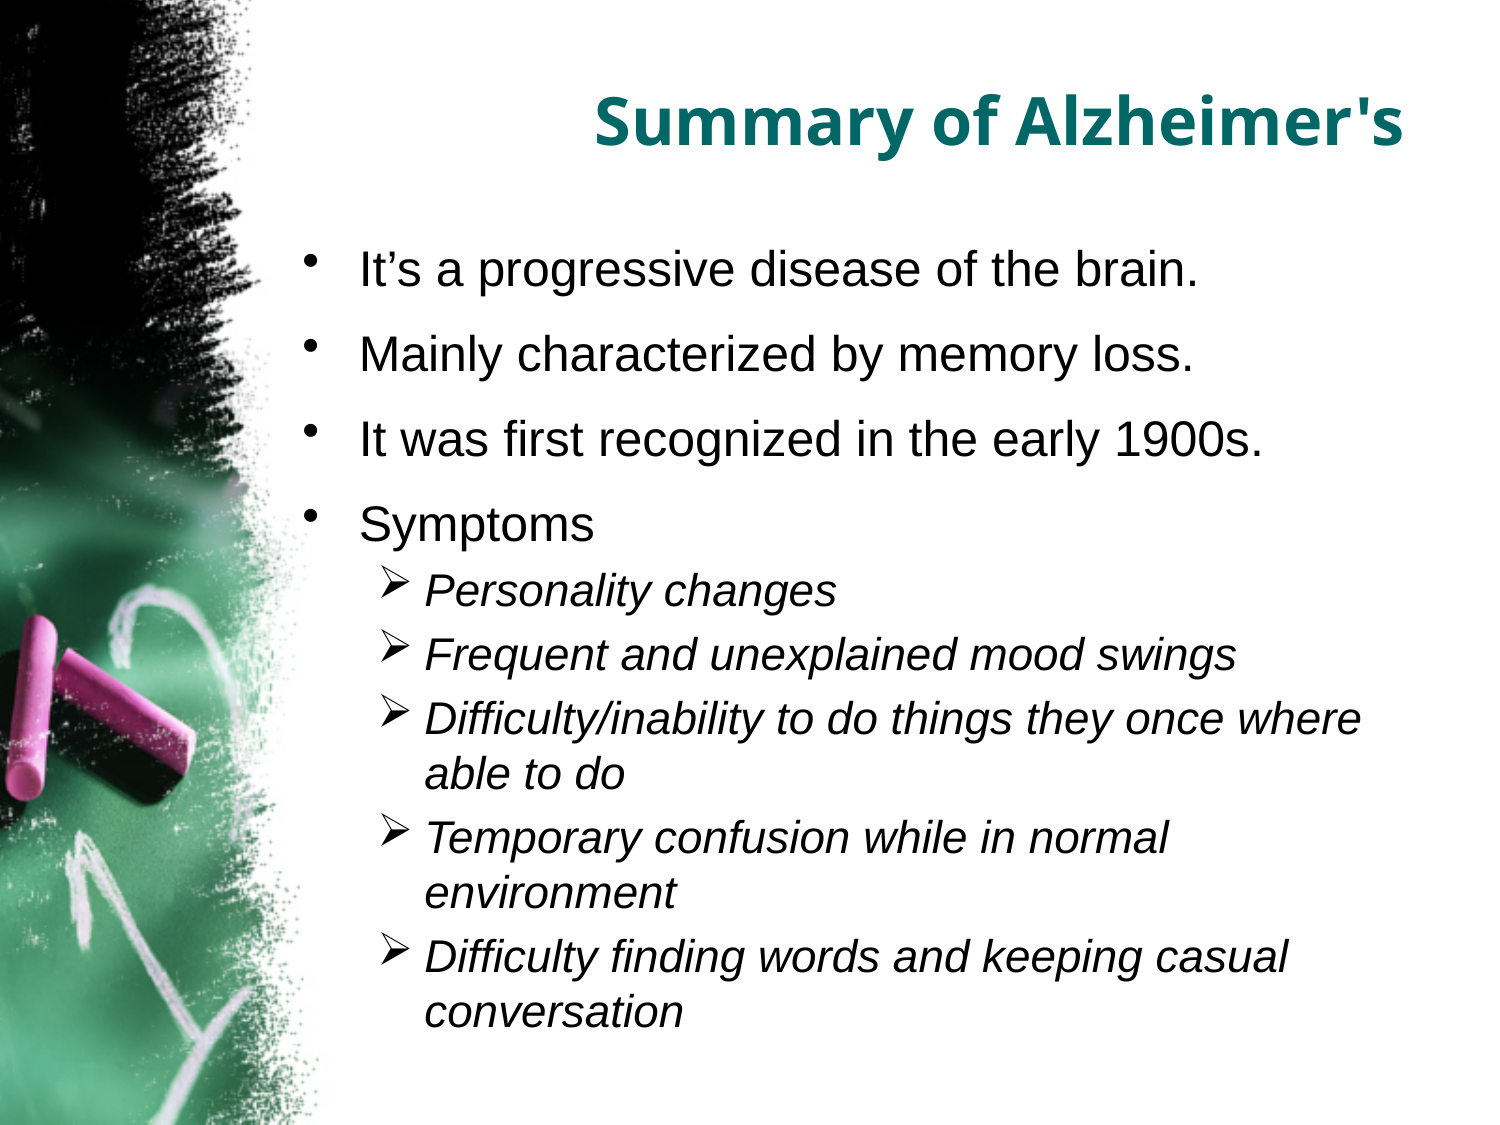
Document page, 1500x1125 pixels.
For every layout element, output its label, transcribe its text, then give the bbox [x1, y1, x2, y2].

picture [0, 0, 1500, 1125]
list It’s a progressive disease of the brain. Mainly characterized by memory loss. It was first recognized in the early 1900s. Symptoms Personality changes Frequent and unexplained mood swings Difficulty/inability to do things they once where able to do Temporary confusion while in normal environment Difficulty finding words and keeping casual conversation [287, 228, 1438, 1073]
title Summary of Alzheimer's [287, 49, 1438, 188]
